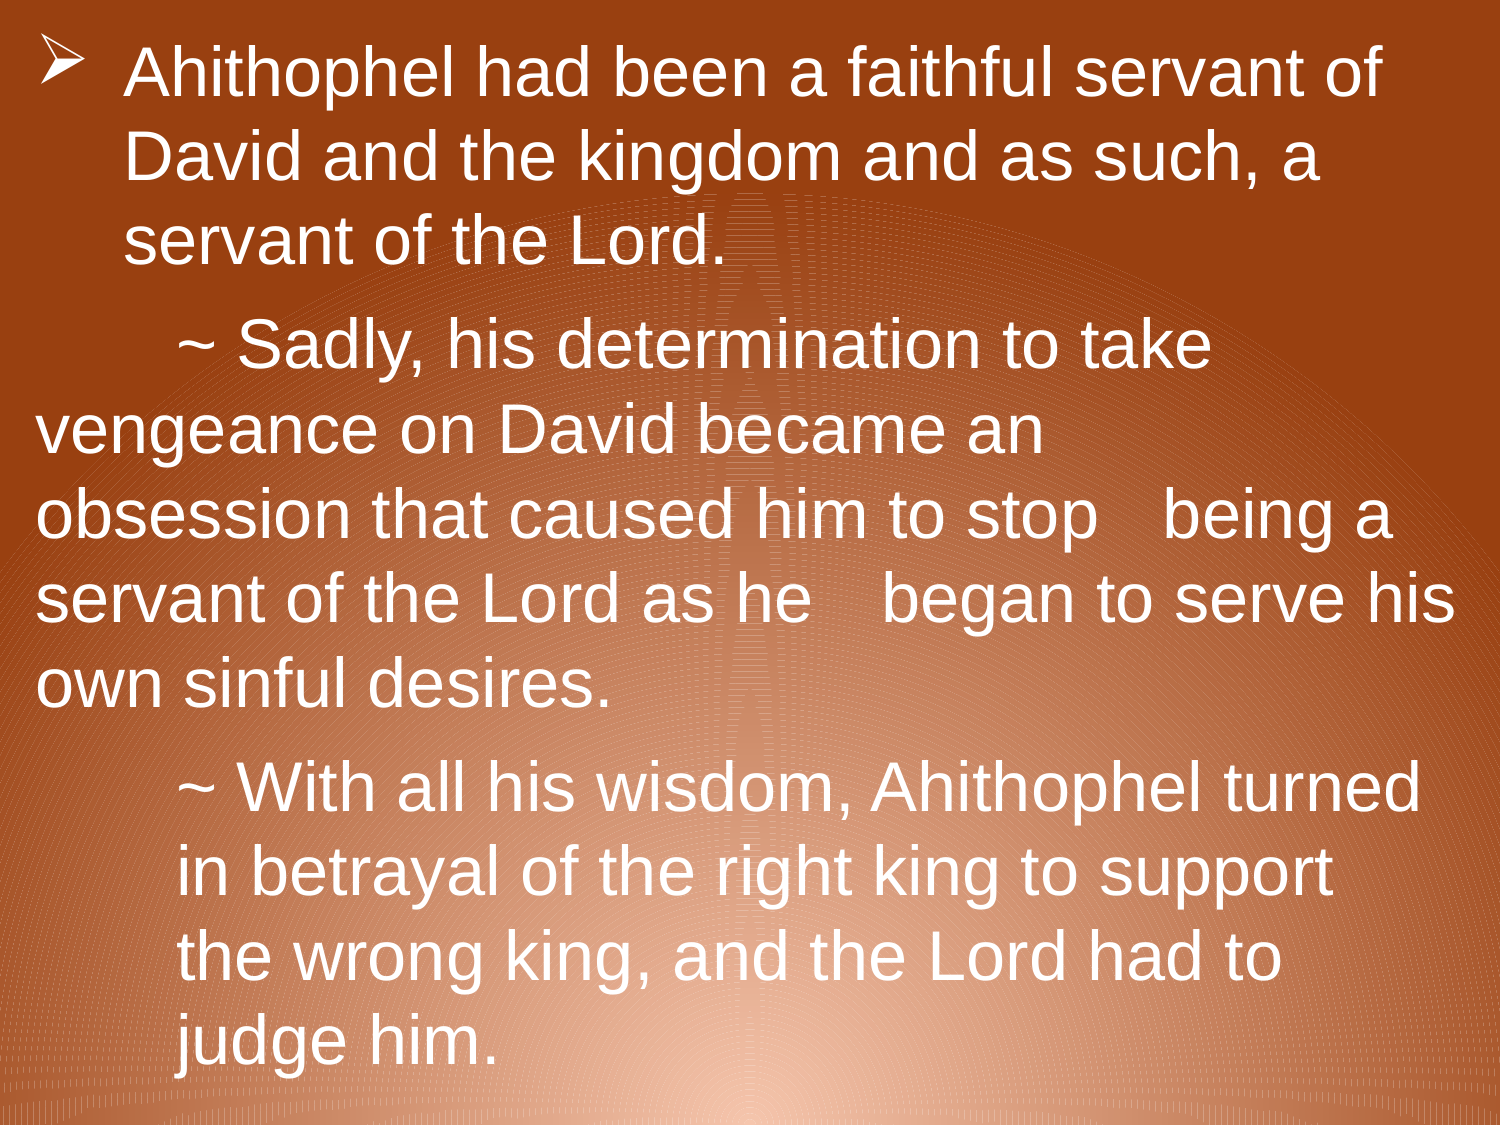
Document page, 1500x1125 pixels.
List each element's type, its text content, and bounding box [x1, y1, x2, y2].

subtitle Ahithophel had been a faithful servant of David and the kingdom and as such, a servant of the Lord. ~ Sadly, his determination to take vengeance on David became an obsession that caused him to stop being a servant of the Lord as he began to serve his own sinful desires. ~ With all his wisdom, Ahithophel turned in betrayal of the right king to support the wrong king, and the Lord had to judge him. [20, 18, 1482, 1104]
